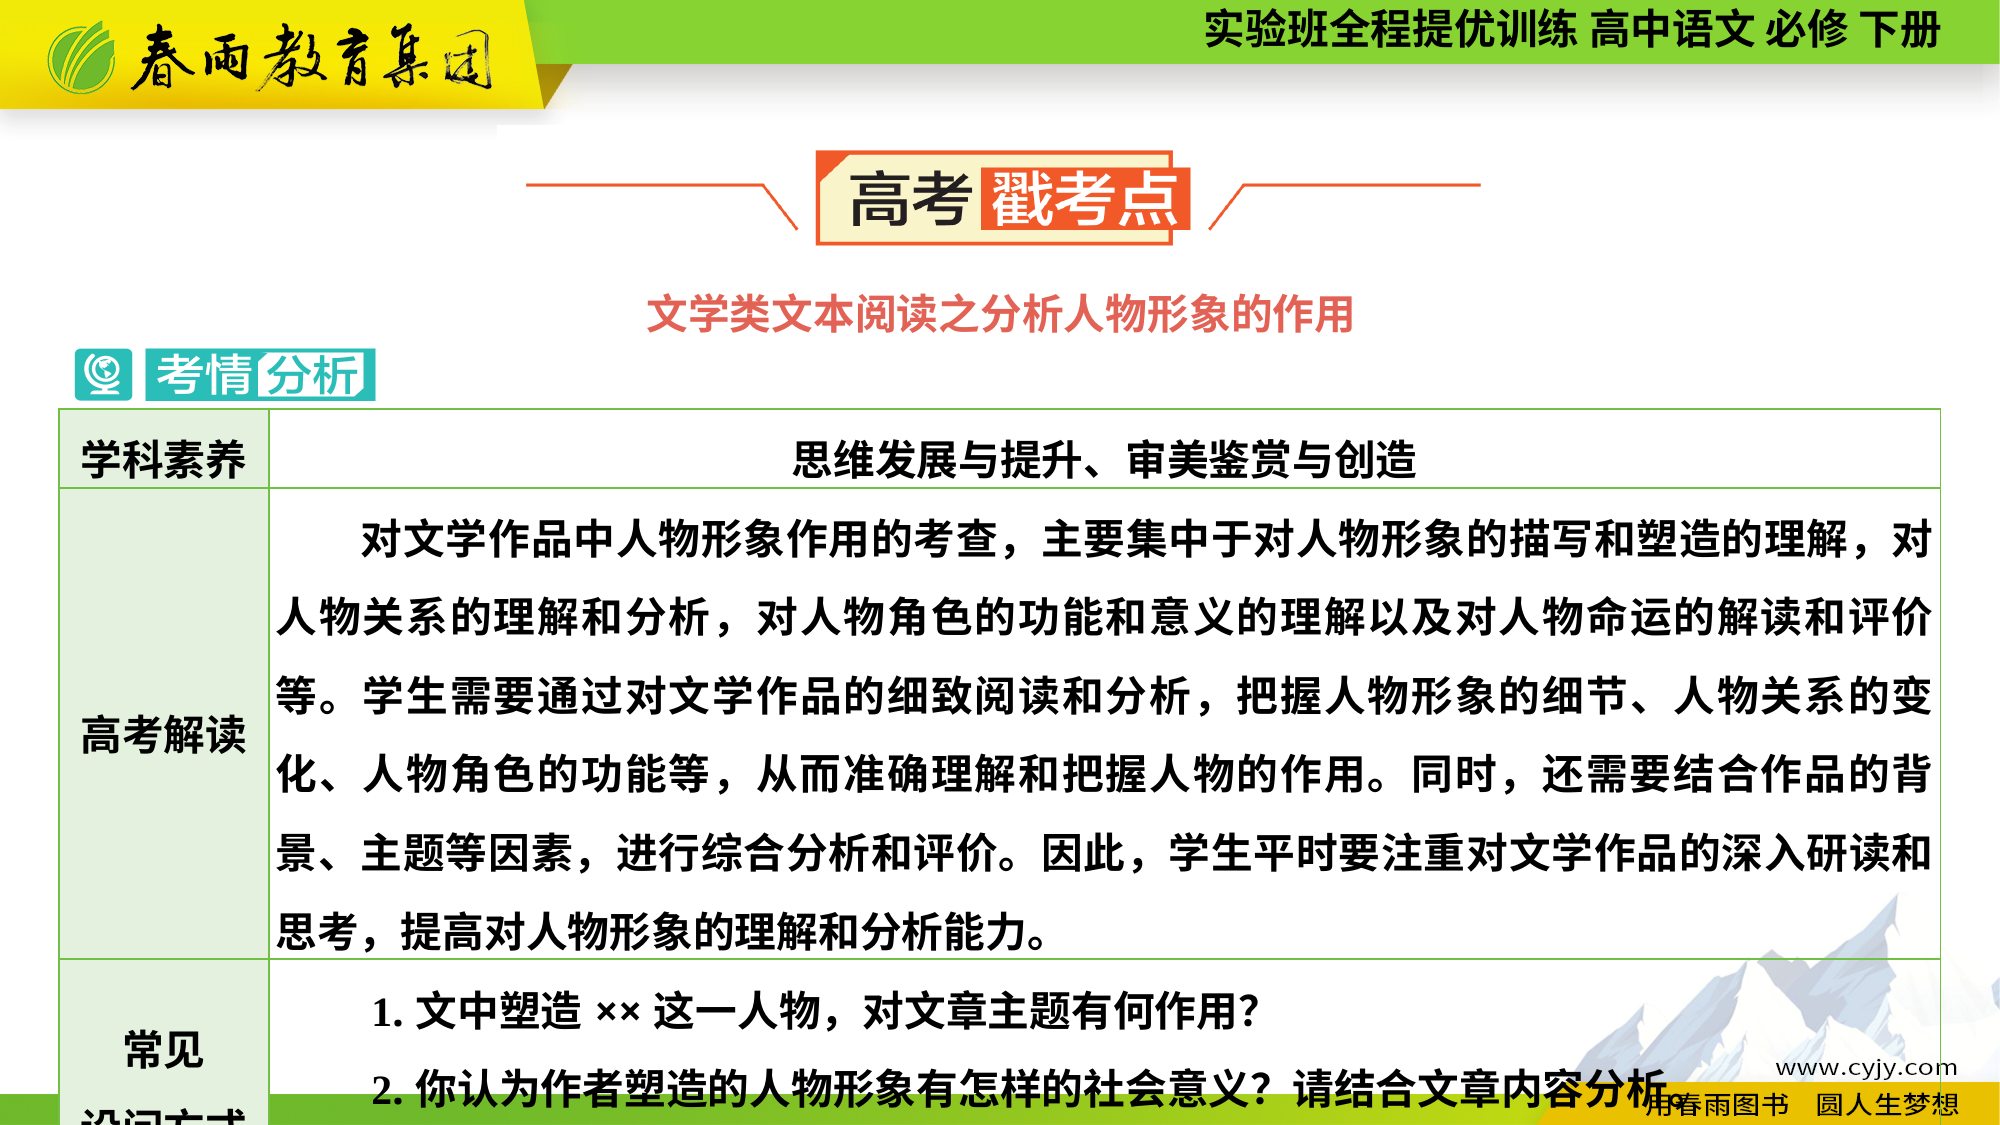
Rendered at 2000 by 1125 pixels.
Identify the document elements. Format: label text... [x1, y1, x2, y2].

picture [0, 0, 2000, 1125]
table_header 学科素养 [60, 410, 268, 487]
table_cell 1.文中塑造××这一人物，对文章主题有何作用？ 2.你认为作者塑造的人物形象有怎样的社会意义？请结合文章内容分析。 3.请简要分析××这一人物形象的艺术价值。 [270, 960, 1940, 1125]
table_cell 高考解读 [60, 489, 268, 958]
table_header 思维发展与提升、审美鉴赏与创造 [270, 410, 1940, 487]
list 文学类文本阅读之分析人物形象的作用 [59, 255, 1944, 337]
table_cell 常见 设问方式 [60, 960, 268, 1125]
table_cell 对文学作品中人物形象作用的考查，主要集中于对人物形象的描写和塑造的理解，对人物关系的理解和分析，对人物角色的功能和意义的理解以及对人物命运的解读和评价等。学生需要通过对文学作品的细致阅读和分析，把握人物形象的细节、人物关系的变化、人物角色的功能等，从而准确理解和把握人物的作用。同时，还需要结合作品的背景、主题等因素，进行综合分析和评价。因此，学生平时要注重对文学作品的深入研读和思考，提高对人物形象的理解和分析能力。 [270, 489, 1940, 958]
